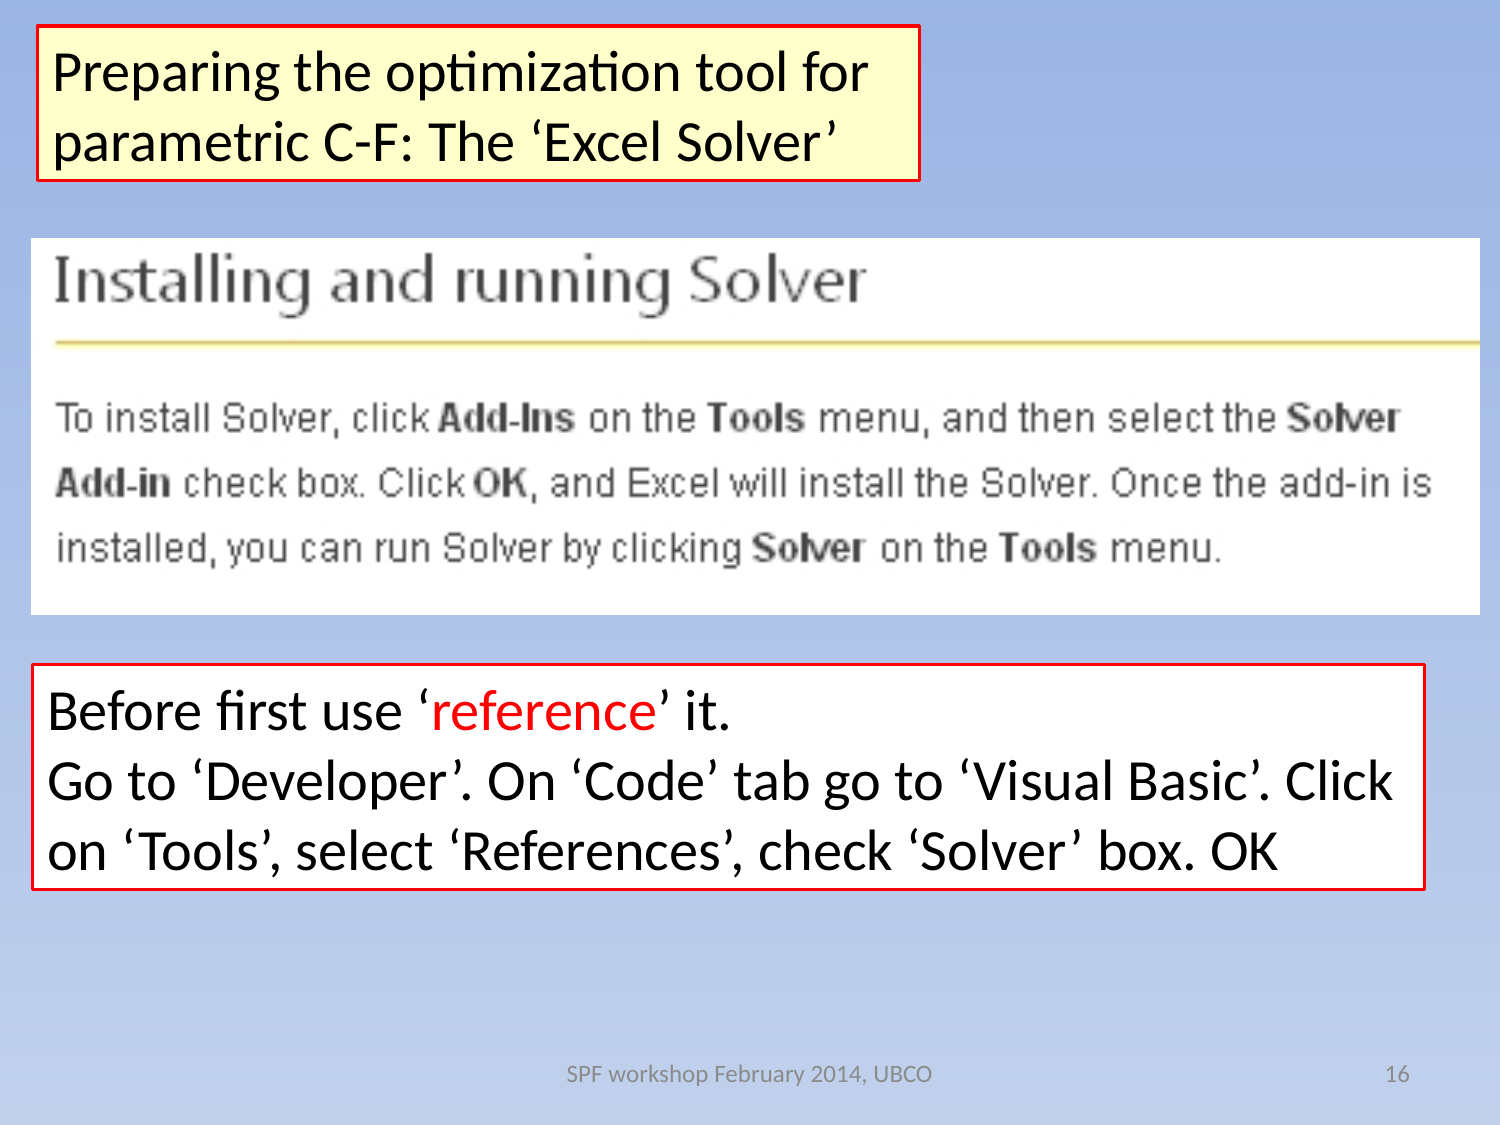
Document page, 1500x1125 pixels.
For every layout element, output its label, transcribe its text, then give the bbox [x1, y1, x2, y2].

text_box Preparing the optimization tool for parametric C-F: The ‘Excel Solver’ [37, 26, 920, 181]
slide_number 16 [1074, 1042, 1425, 1103]
footer SPF workshop February 2014, UBCO [512, 1042, 988, 1103]
text_box Before first use ‘reference’ it. Go to ‘Developer’. On ‘Code’ tab go to ‘Visual Basic’. Click on ‘Tools’, select ‘References’, check ‘Solver’ box. OK [32, 664, 1425, 890]
picture [31, 238, 1481, 615]
